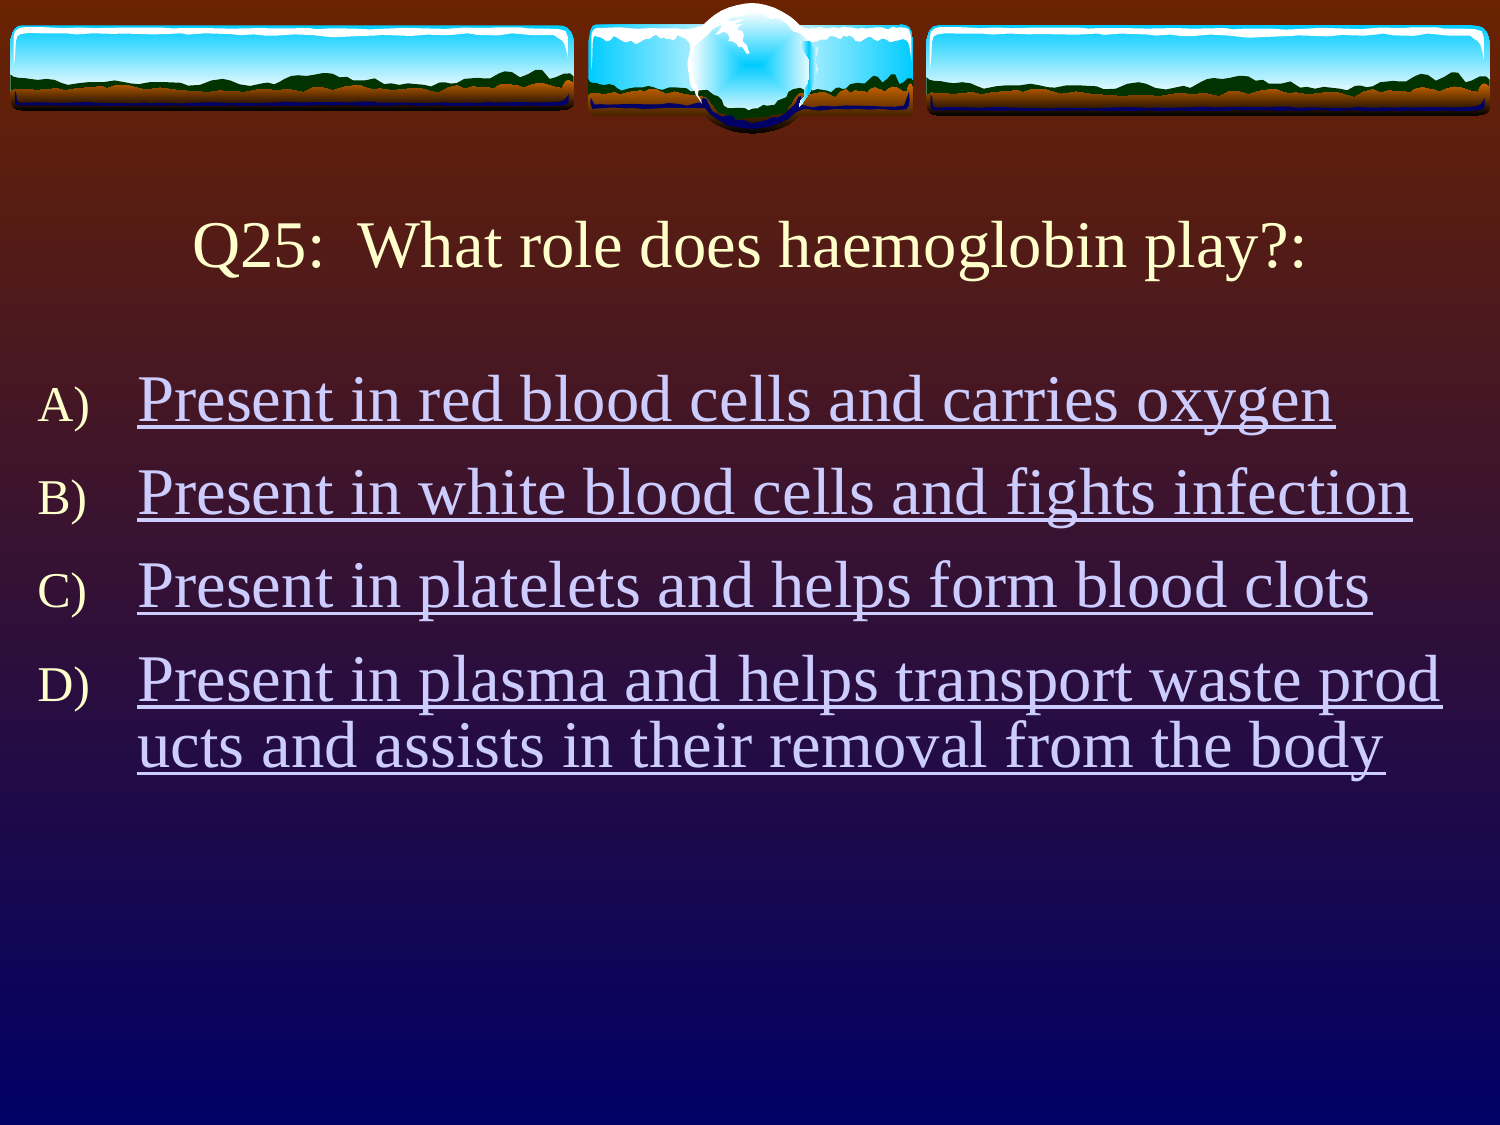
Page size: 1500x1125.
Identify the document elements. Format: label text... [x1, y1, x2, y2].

list Present in red blood cells and carries oxygen Present in white blood cells and fights infection Present in platelets and helps form blood clots Present in plasma and helps transport waste products and assists in their removal from the body [21, 346, 1482, 1026]
title Q25: What role does haemoglobin play?: [21, 145, 1480, 336]
